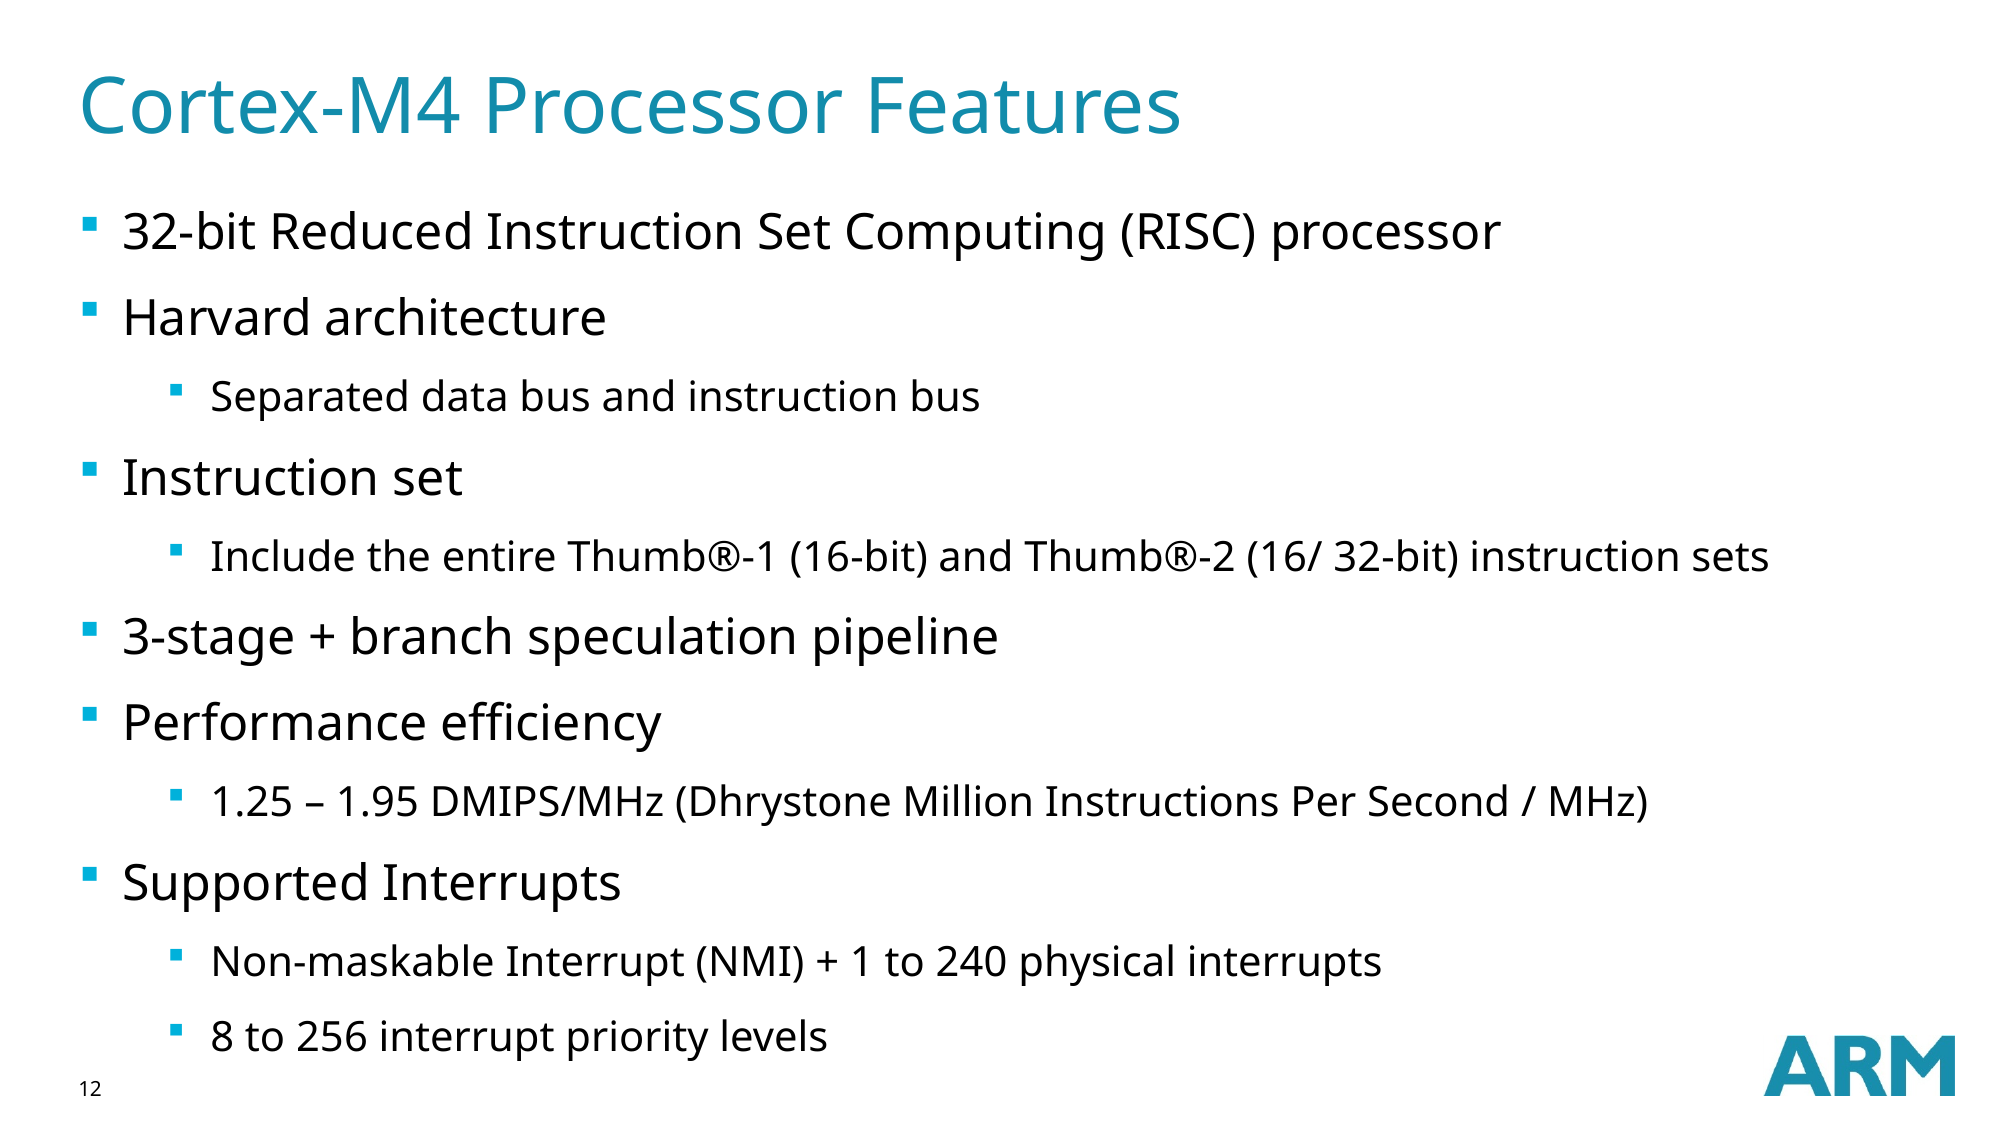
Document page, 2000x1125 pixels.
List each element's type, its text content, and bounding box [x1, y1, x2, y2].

picture [1763, 1035, 1955, 1096]
list 32-bit Reduced Instruction Set Computing (RISC) processor Harvard architecture Separated data bus and instruction bus Instruction set Include the entire Thumb®-1 (16-bit) and Thumb®-2 (16/ 32-bit) instruction sets 3-stage + branch speculation pipeline Performance efficiency 1.25 – 1.95 DMIPS/MHz (Dhrystone Million Instructions Per Second / MHz) Supported Interrupts Non-maskable Interrupt (NMI) + 1 to 240 physical interrupts 8 to 256 interrupt priority levels [78, 200, 1909, 968]
title Cortex-M4 Processor Features [78, 55, 1910, 150]
